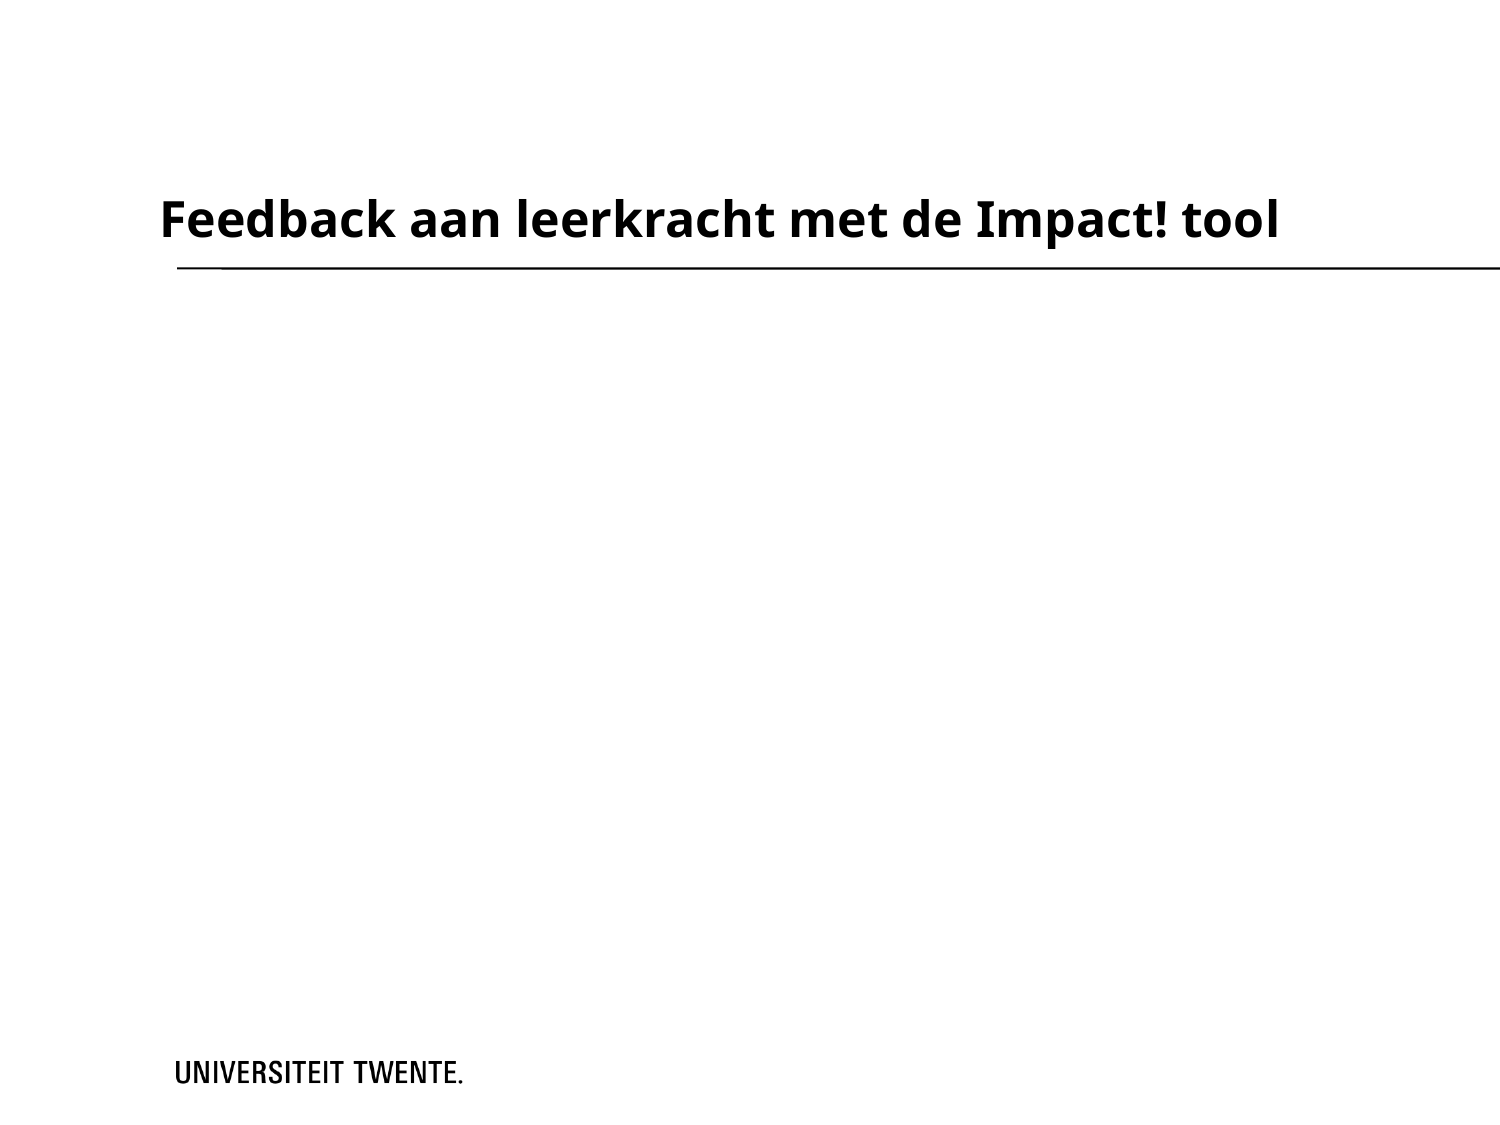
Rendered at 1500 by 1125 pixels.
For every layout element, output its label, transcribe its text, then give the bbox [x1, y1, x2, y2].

title Feedback aan leerkracht met de Impact! tool [159, 59, 1458, 248]
picture [154, 1039, 482, 1105]
